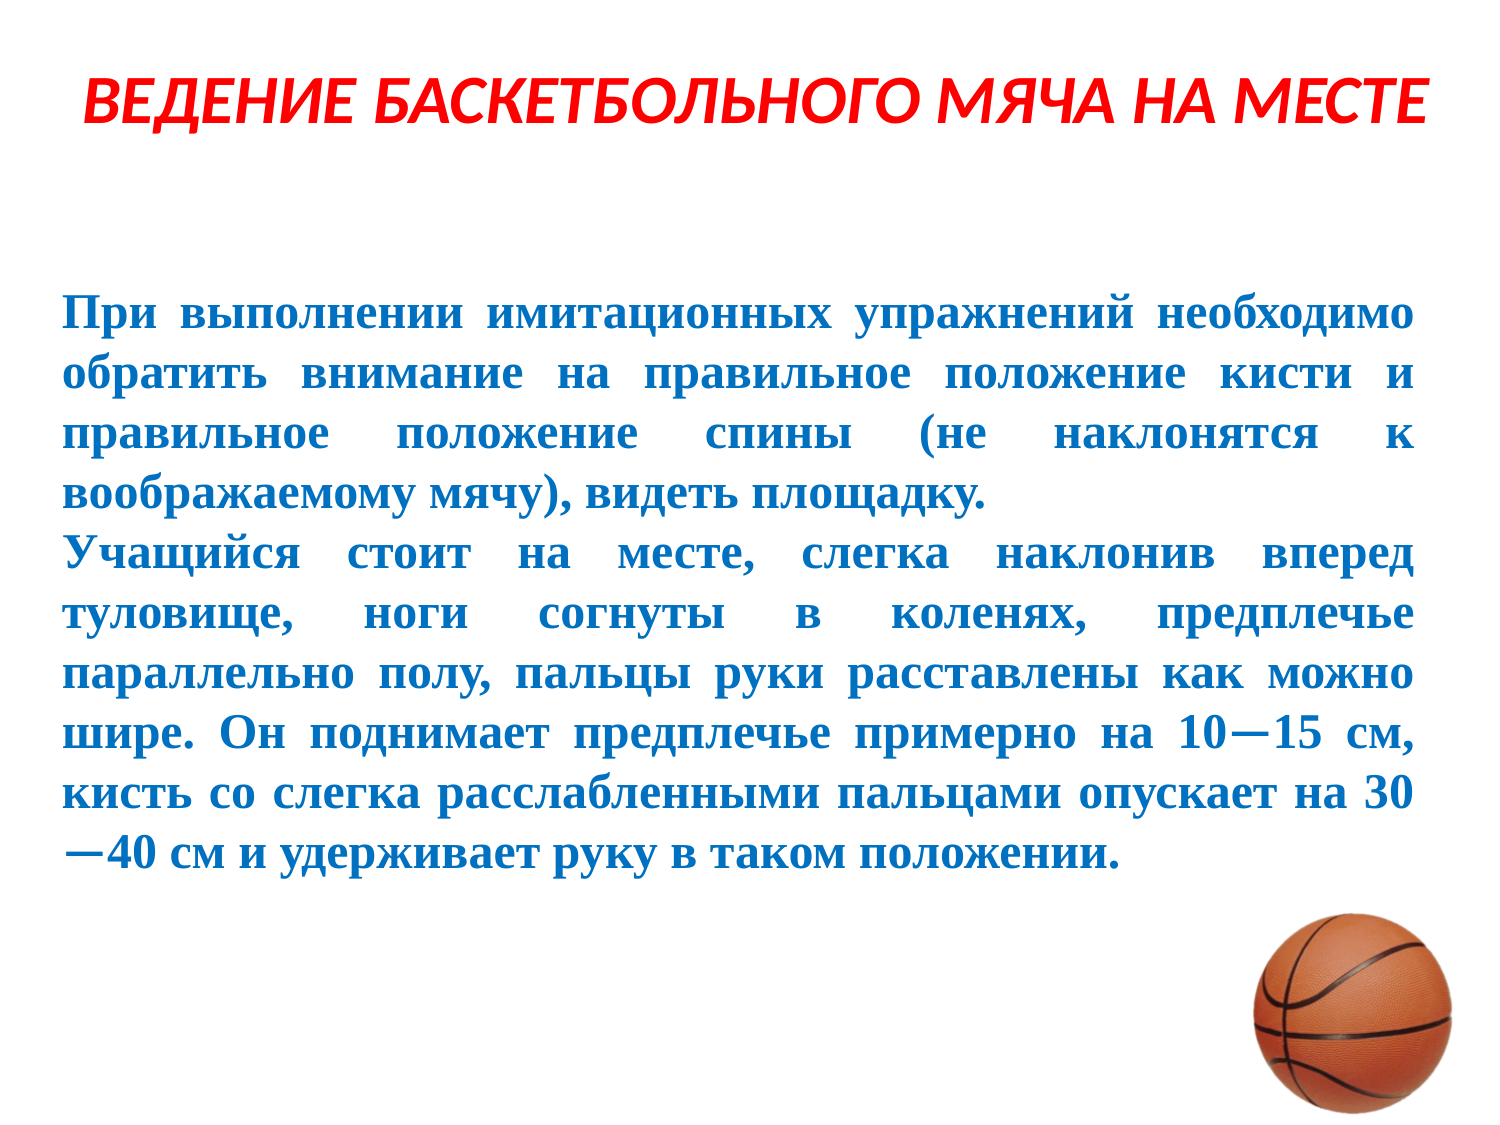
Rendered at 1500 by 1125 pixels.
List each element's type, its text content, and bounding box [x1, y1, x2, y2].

picture [1241, 902, 1465, 1125]
title ведение баскетбольного мяча на месте [58, 46, 1454, 271]
text_box При выполнении имитационных упражнений необходимо обратить внимание на правильное положение кисти и правильное положение спины (не наклонятся к воображаемому мячу), видеть площадку. Учащийся стоит на месте, слегка наклонив вперед туловище, ноги согнуты в коленях, предплечье параллельно полу, пальцы руки расставлены как можно шире. Он поднимает предплечье примерно на 10—15 см, кисть со слегка расслабленными пальцами опускает на 30—40 см и удерживает руку в таком положении. [46, 271, 1430, 887]
